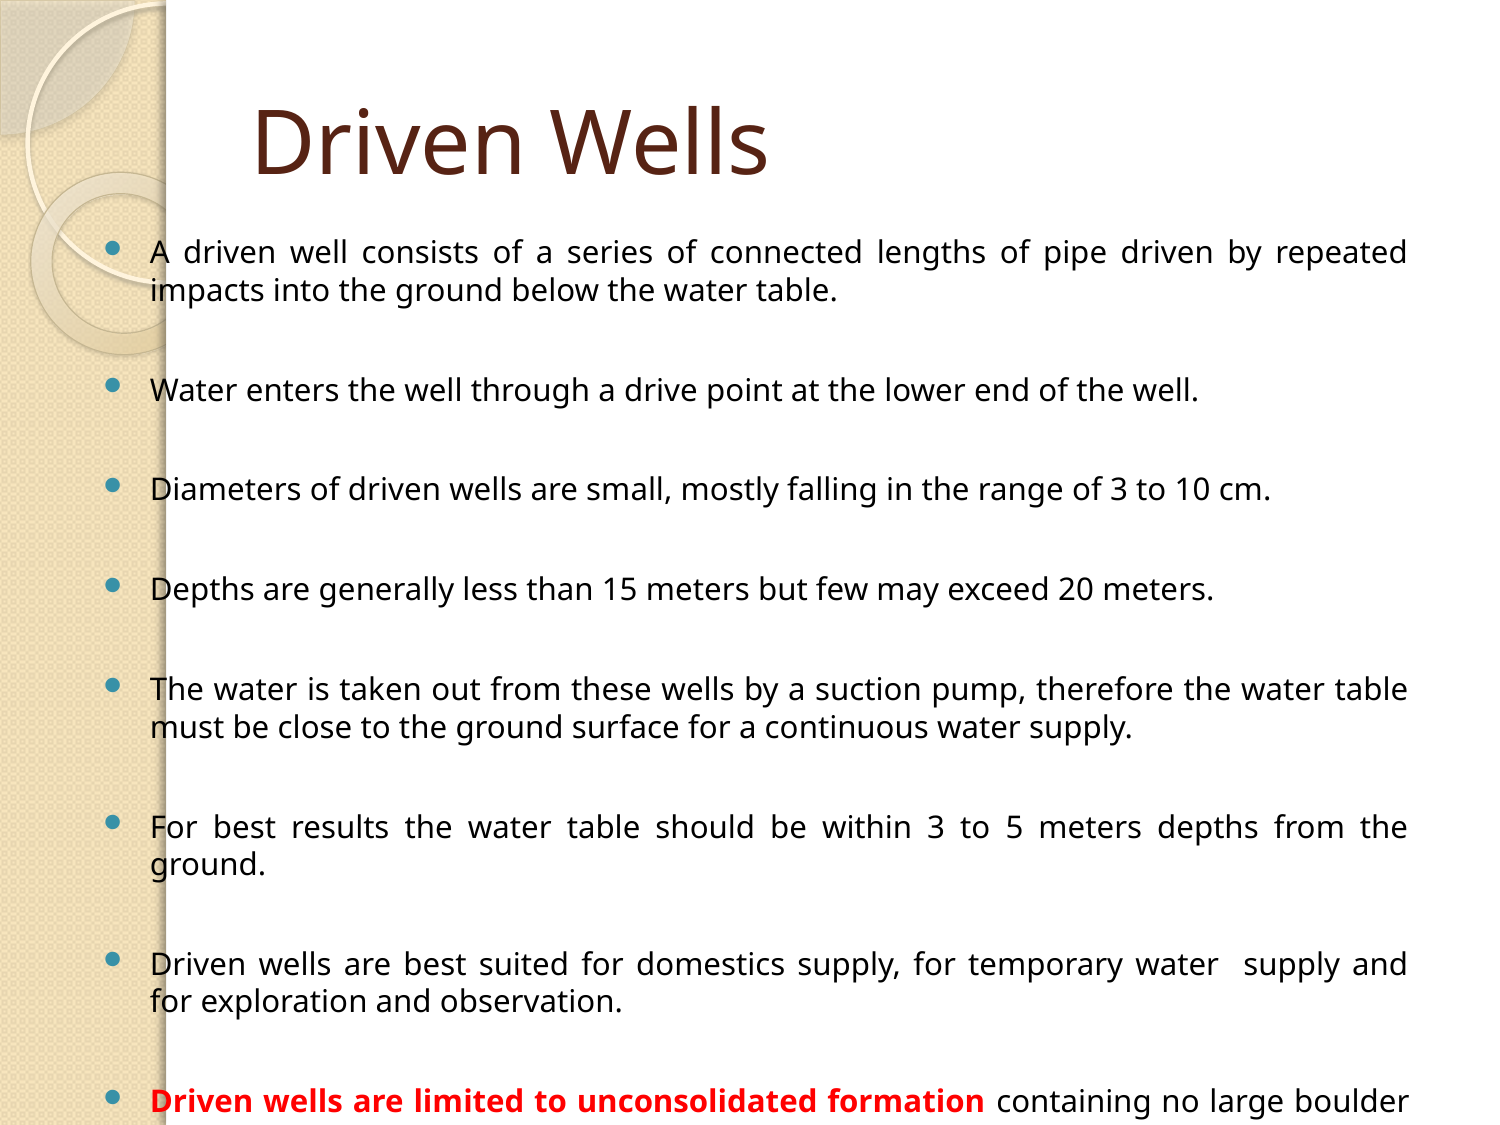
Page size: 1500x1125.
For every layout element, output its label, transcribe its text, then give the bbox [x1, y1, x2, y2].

title Driven Wells [235, 45, 1466, 233]
list A driven well consists of a series of connected lengths of pipe driven by repeated impacts into the ground below the water table. Water enters the well through a drive point at the lower end of the well. Diameters of driven wells are small, mostly falling in the range of 3 to 10 cm. Depths are generally less than 15 meters but few may exceed 20 meters. The water is taken out from these wells by a suction pump, therefore the water table must be close to the ground surface for a continuous water supply. For best results the water table should be within 3 to 5 meters depths from the ground. Driven wells are best suited for domestics supply, for temporary water supply and for exploration and observation. Driven wells are limited to unconsolidated formation containing no large boulder or gravel which might damage the drive point. The advantage of driven well is that it can be constructed within a short time at low cost and even by one person. [75, 224, 1425, 1055]
